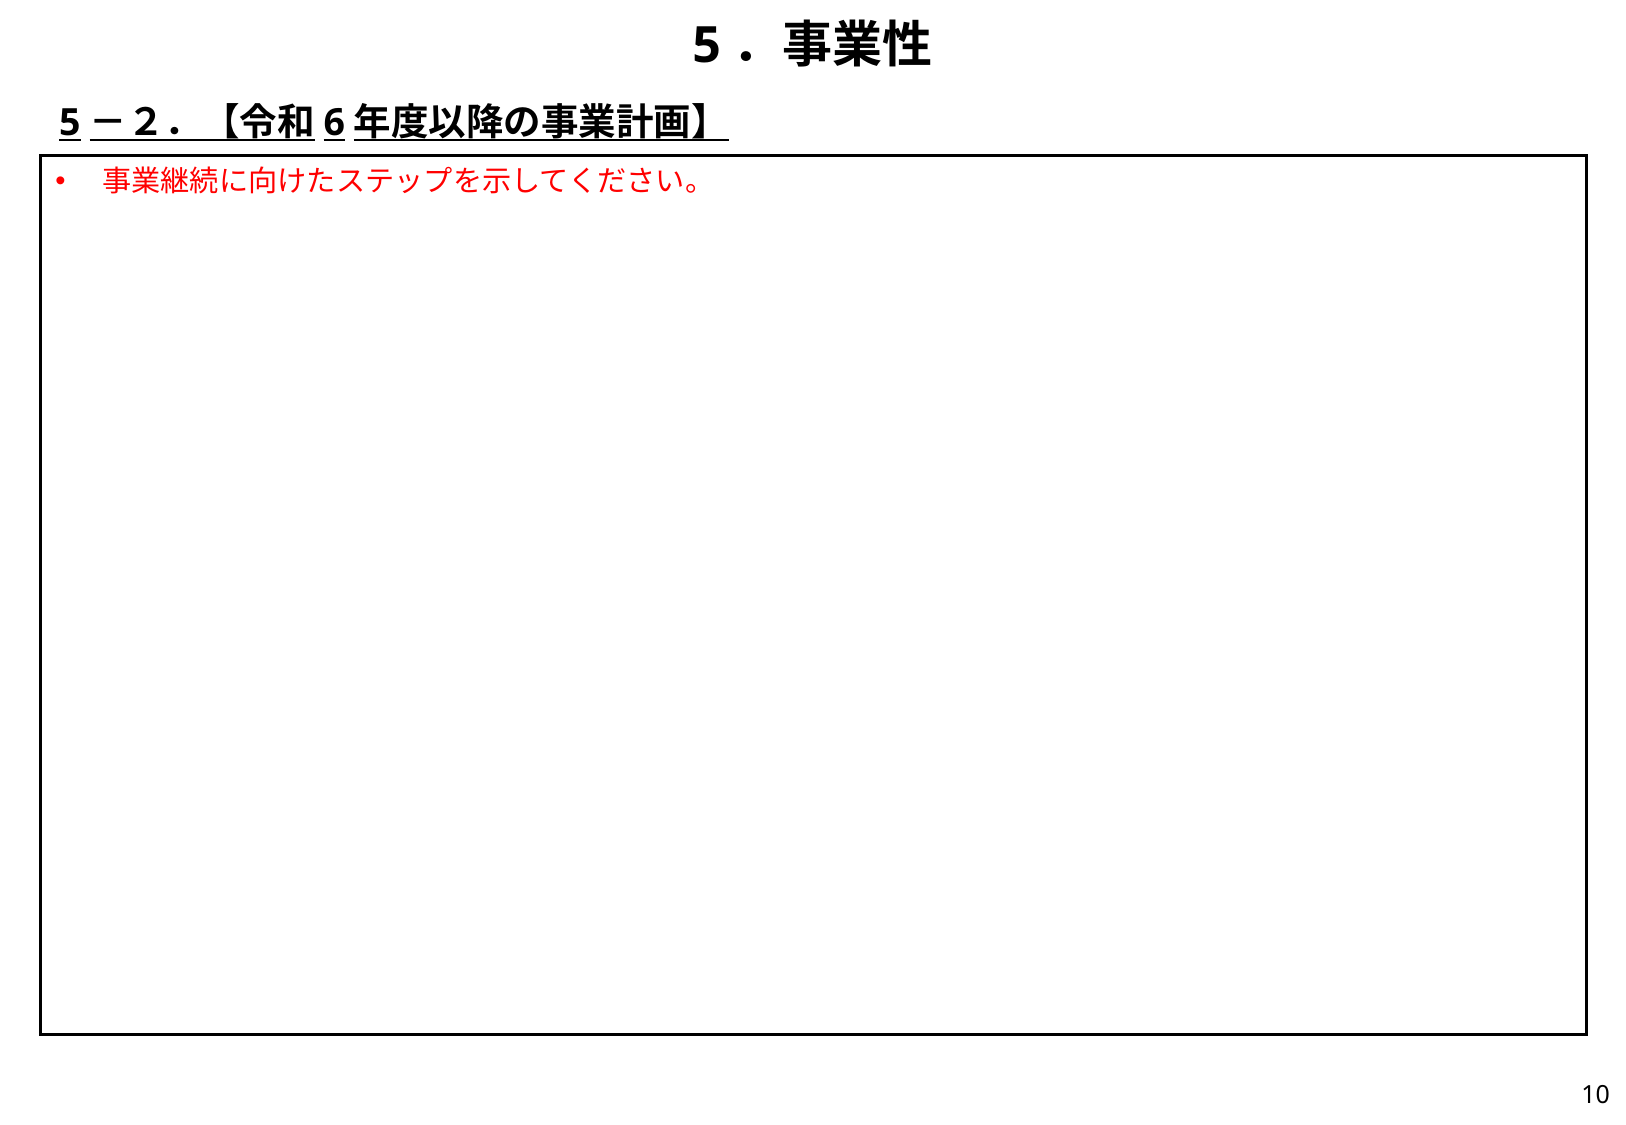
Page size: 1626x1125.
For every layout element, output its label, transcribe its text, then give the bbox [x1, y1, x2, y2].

slide_number 9 [1259, 1065, 1625, 1125]
list 5－２．【令和6年度以降の事業計画】 [44, 95, 1581, 749]
title 5．事業性 [0, 0, 1625, 93]
text_box 事業継続に向けたステップを示してください。 [40, 154, 1588, 1036]
